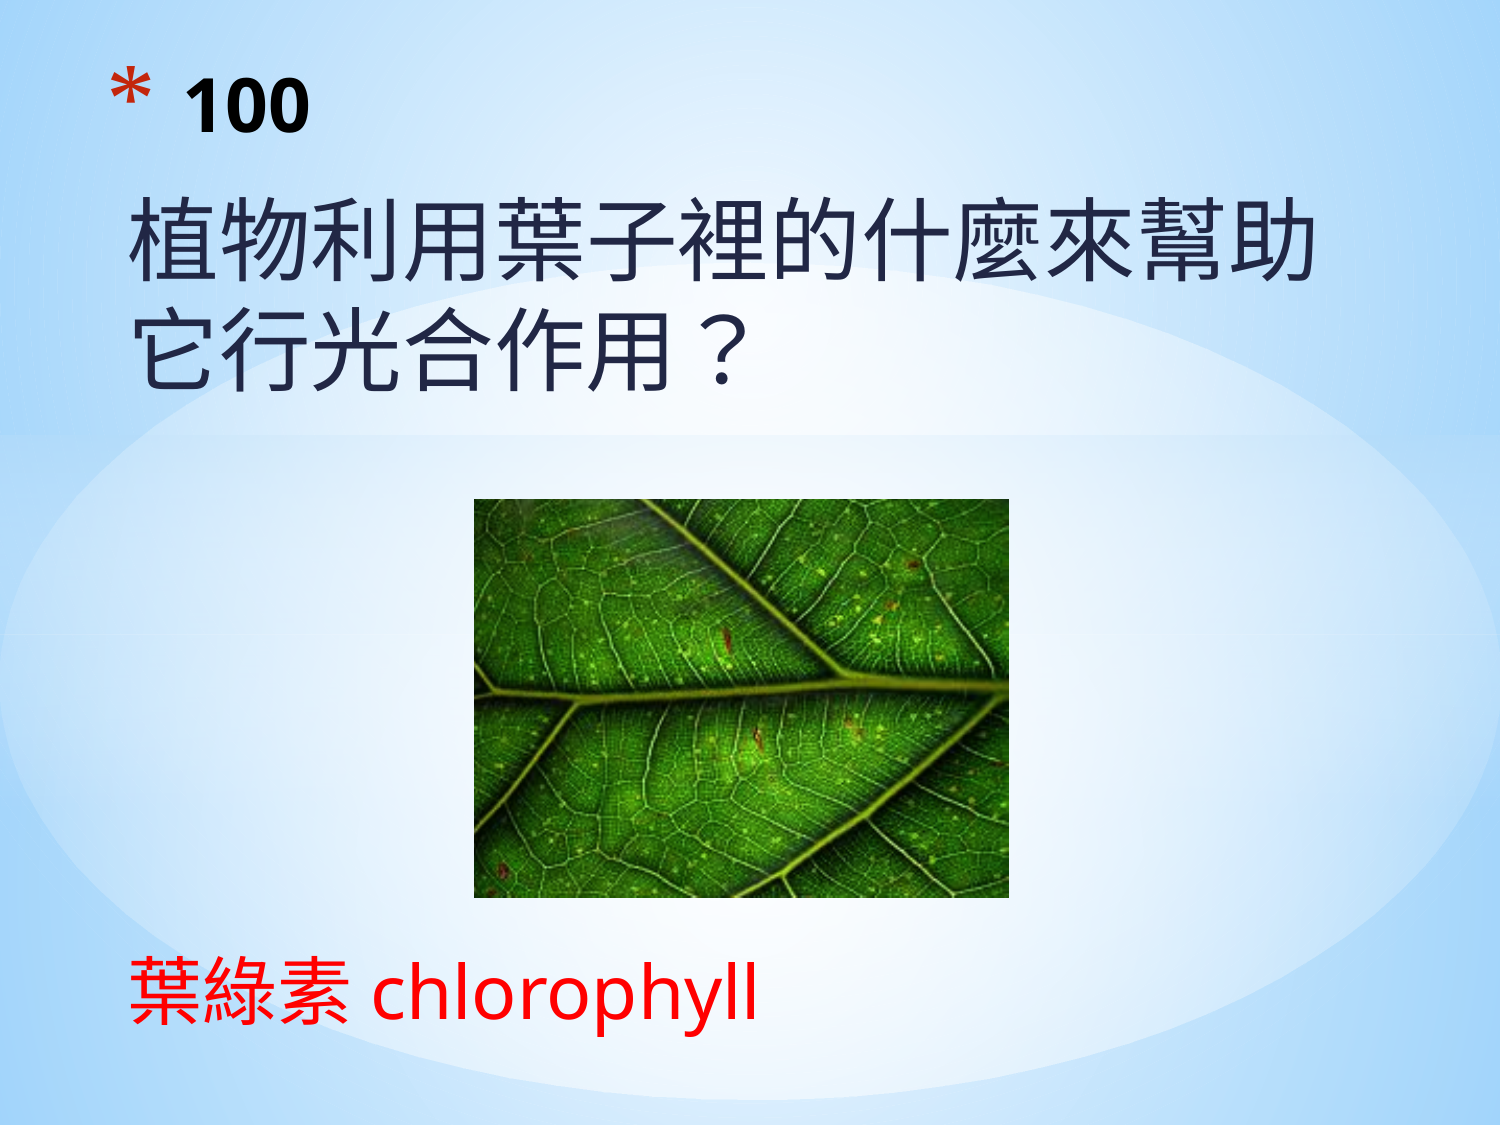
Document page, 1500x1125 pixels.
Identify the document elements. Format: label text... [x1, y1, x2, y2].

subtitle 植物利用葉子裡的什麼來幫助它行光合作用？ [112, 174, 1388, 550]
title 100 [62, 50, 475, 238]
picture [474, 499, 1009, 899]
text_box 葉綠素chlorophyll [112, 937, 1043, 1043]
